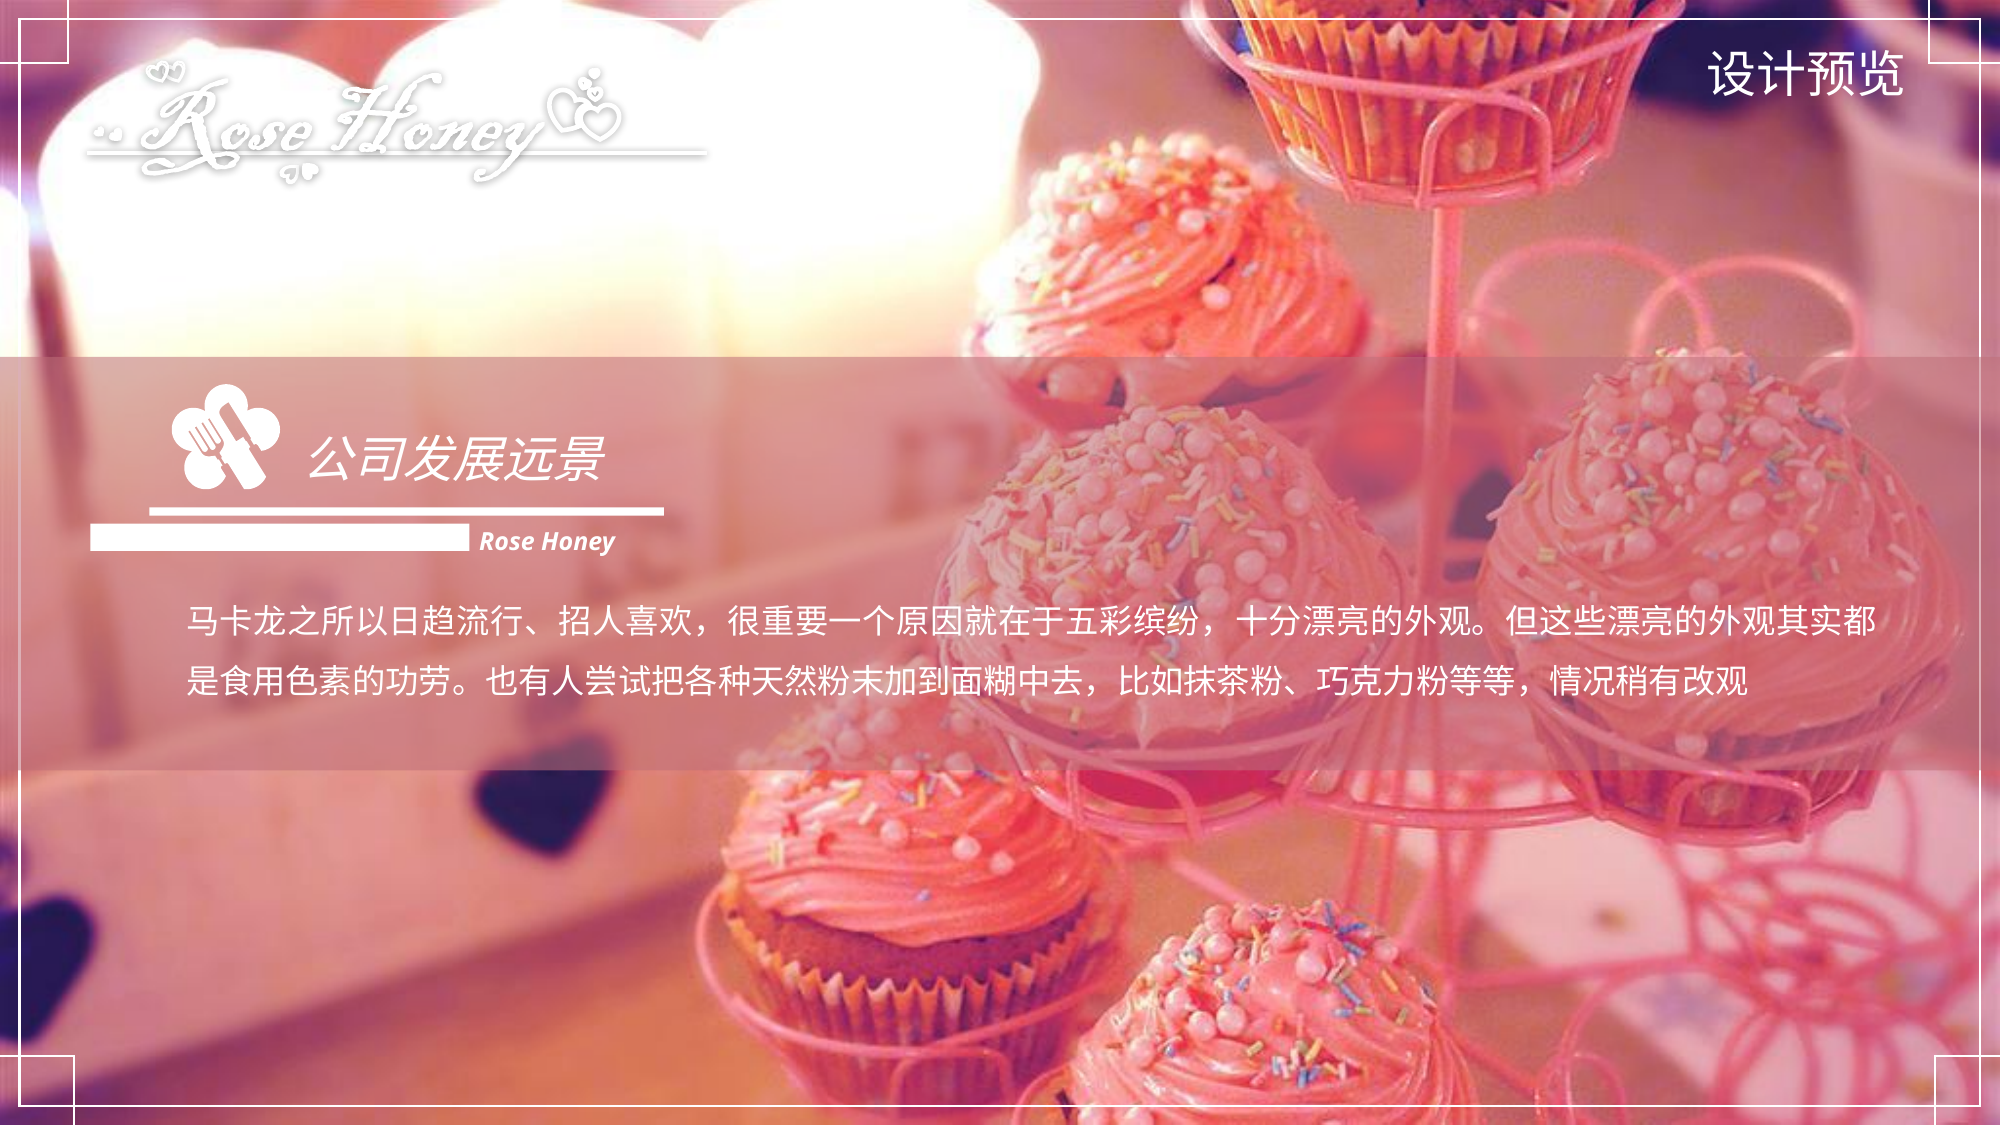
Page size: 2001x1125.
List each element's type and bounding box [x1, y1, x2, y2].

text_box [87, 63, 708, 182]
text_box [90, 385, 664, 564]
text_box [0, 0, 2000, 1125]
